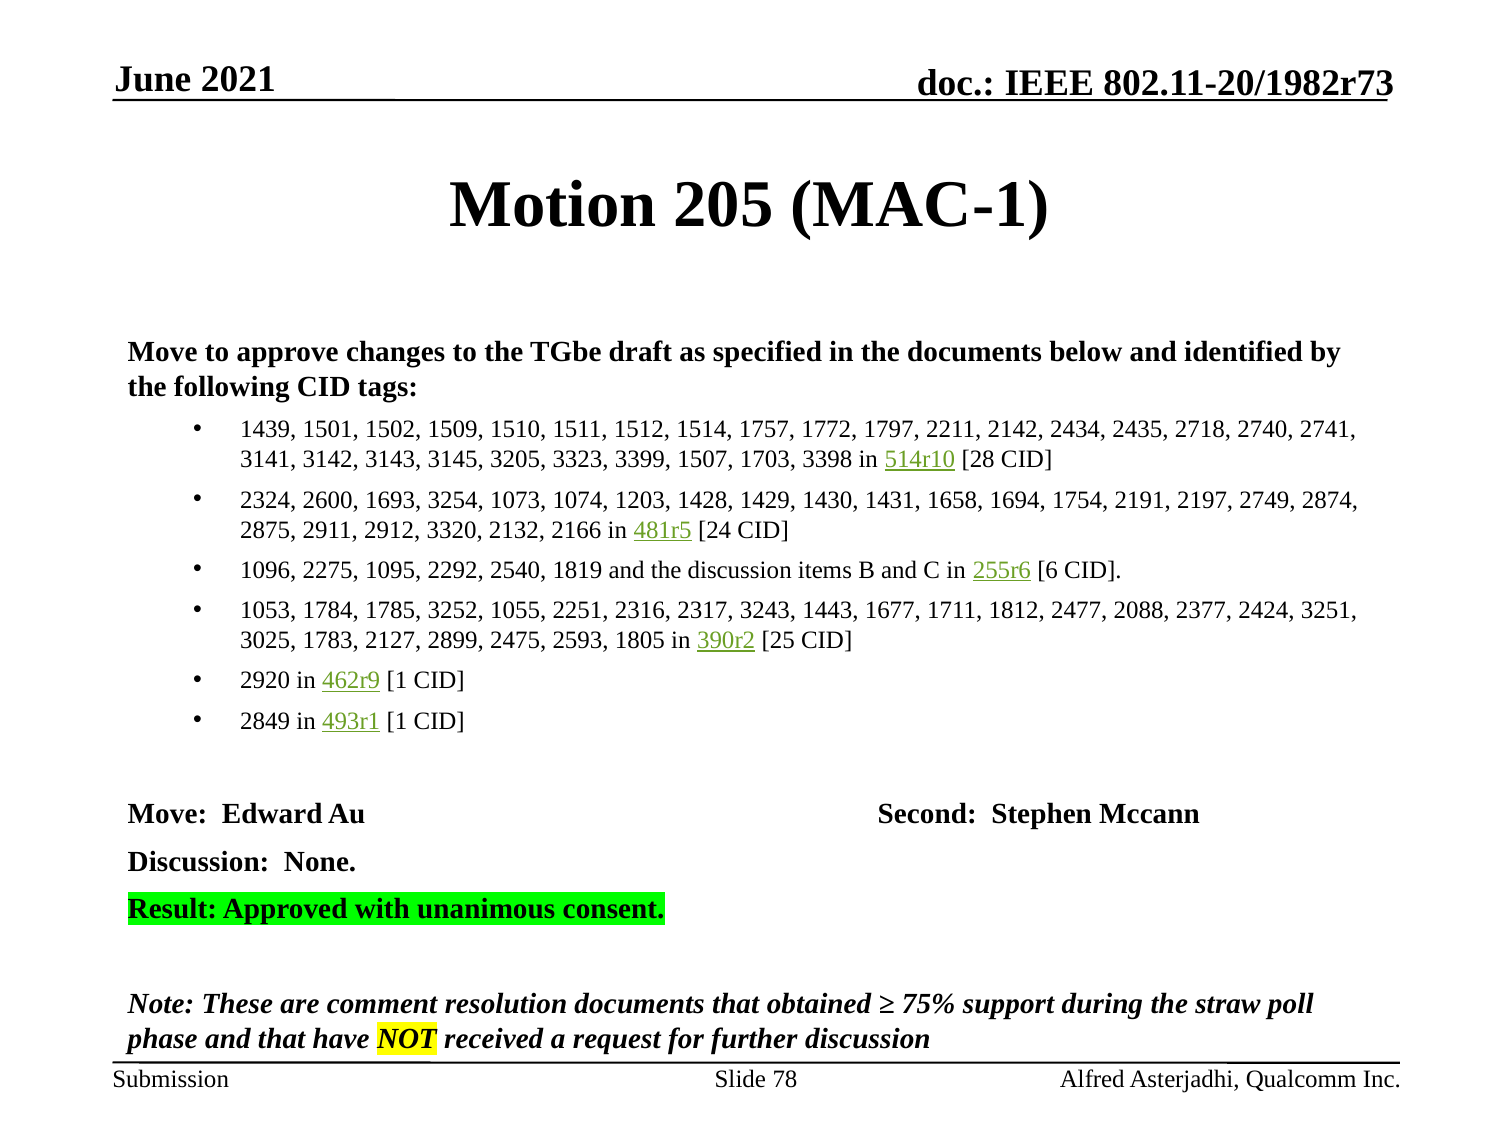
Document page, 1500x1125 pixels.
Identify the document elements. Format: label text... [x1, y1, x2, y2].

list Move to approve changes to the TGbe draft as specified in the documents below and identified by the following CID tags: 1439, 1501, 1502, 1509, 1510, 1511, 1512, 1514, 1757, 1772, 1797, 2211, 2142, 2434, 2435, 2718, 2740, 2741, 3141, 3142, 3143, 3145, 3205, 3323, 3399, 1507, 1703, 3398 in 514r10 [28 CID] 2324, 2600, 1693, 3254, 1073, 1074, 1203, 1428, 1429, 1430, 1431, 1658, 1694, 1754, 2191, 2197, 2749, 2874, 2875, 2911, 2912, 3320, 2132, 2166 in 481r5 [24 CID] 1096, 2275, 1095, 2292, 2540, 1819 and the discussion items B and C in 255r6 [6 CID]. 1053, 1784, 1785, 3252, 1055, 2251, 2316, 2317, 3243, 1443, 1677, 1711, 1812, 2477, 2088, 2377, 2424, 3251, 3025, 1783, 2127, 2899, 2475, 2593, 1805 in 390r2 [25 CID] 2920 in 462r9 [1 CID] 2849 in 493r1 [1 CID] Move: Edward Au Second: Stephen Mccann Discussion: None. Result: Approved with unanimous consent. Note: These are comment resolution documents that obtained ≥ 75% support during the straw poll phase and that have NOT received a request for further discussion [112, 324, 1388, 1063]
footer Alfred Asterjadhi, Qualcomm Inc. [878, 1061, 1402, 1093]
title Motion 205 (MAC-1) [112, 112, 1388, 288]
slide_number Slide 78 [712, 1061, 800, 1123]
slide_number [114, 54, 423, 100]
